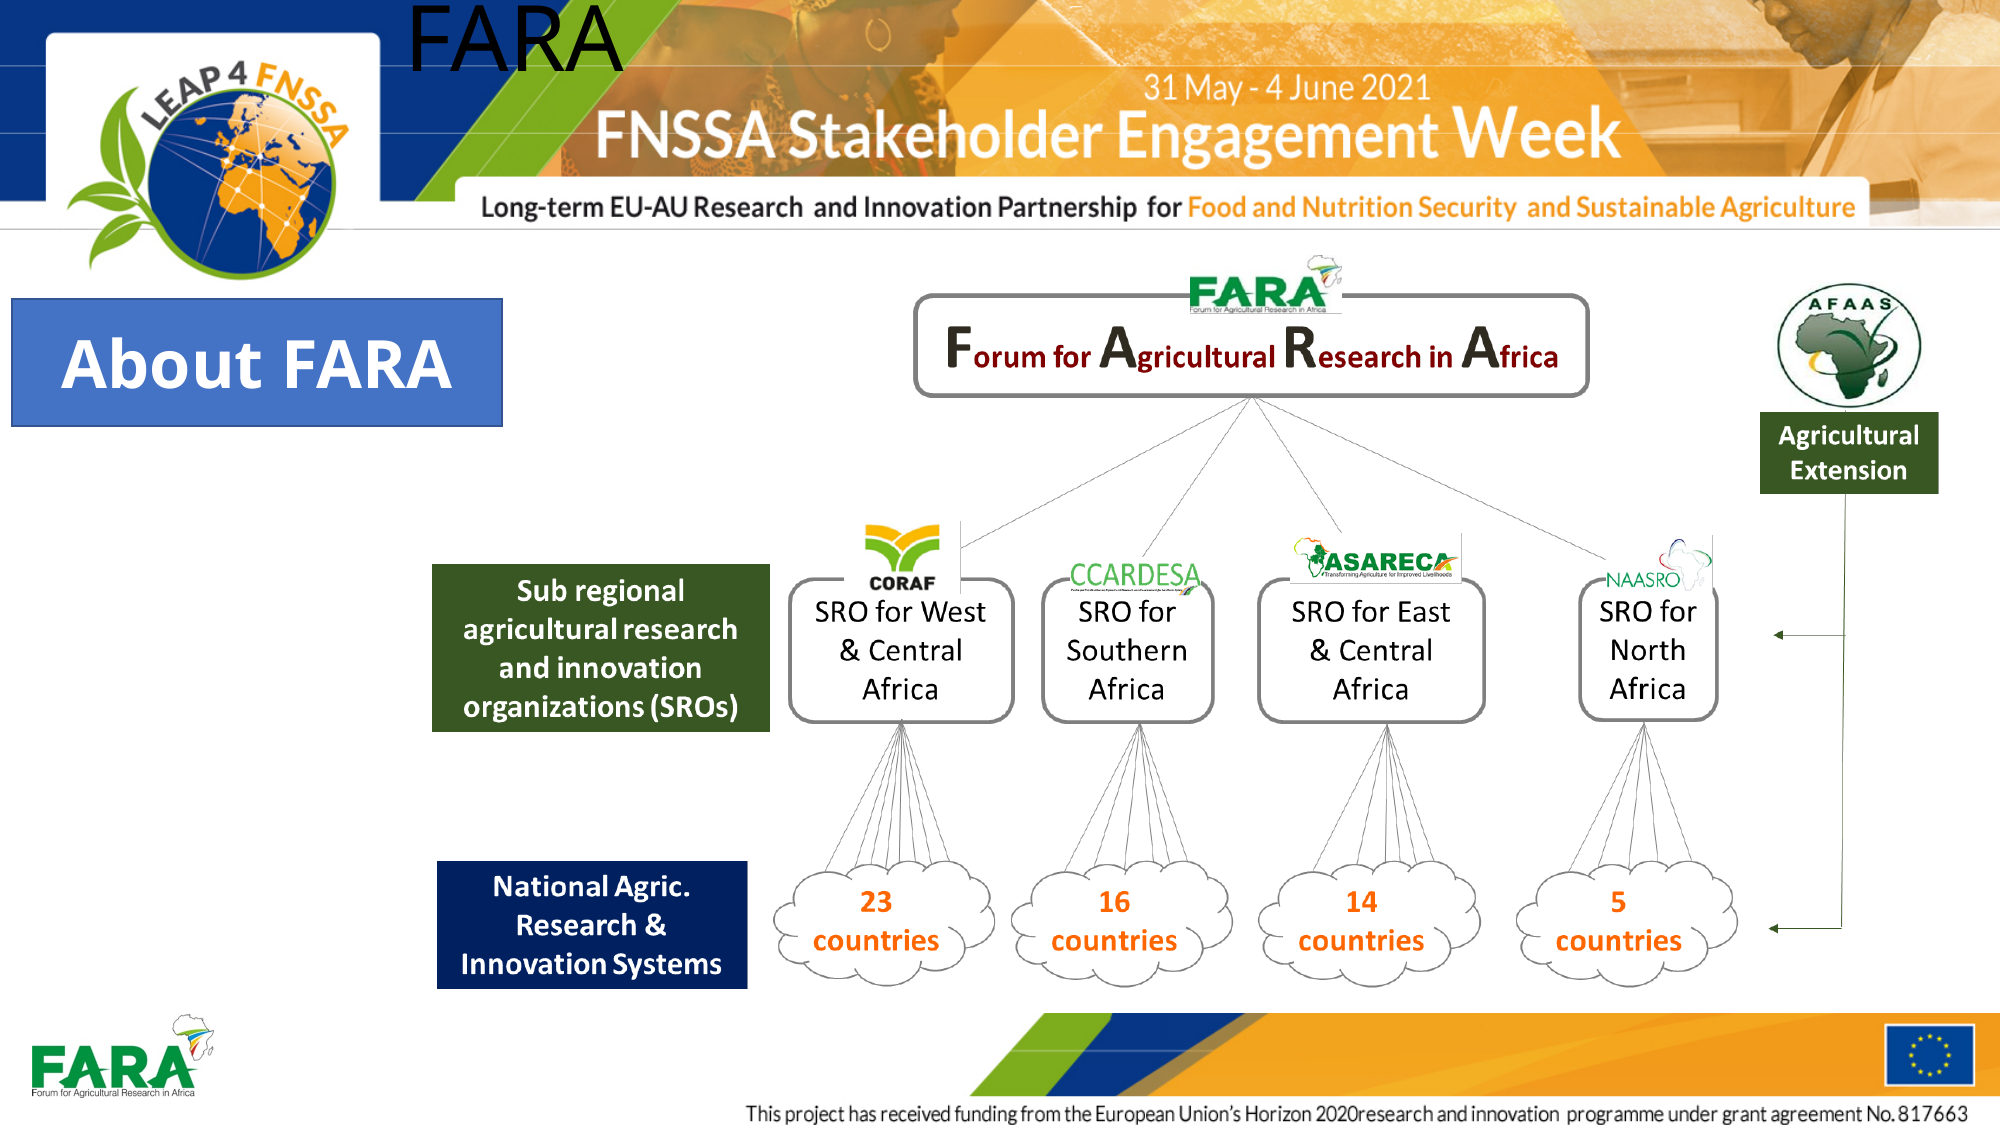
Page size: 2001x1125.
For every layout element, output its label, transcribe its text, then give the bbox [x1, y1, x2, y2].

picture [0, 0, 2000, 1002]
title FARA [389, 0, 2000, 112]
picture [0, 1013, 2000, 1125]
text_box About FARA [11, 298, 432, 427]
